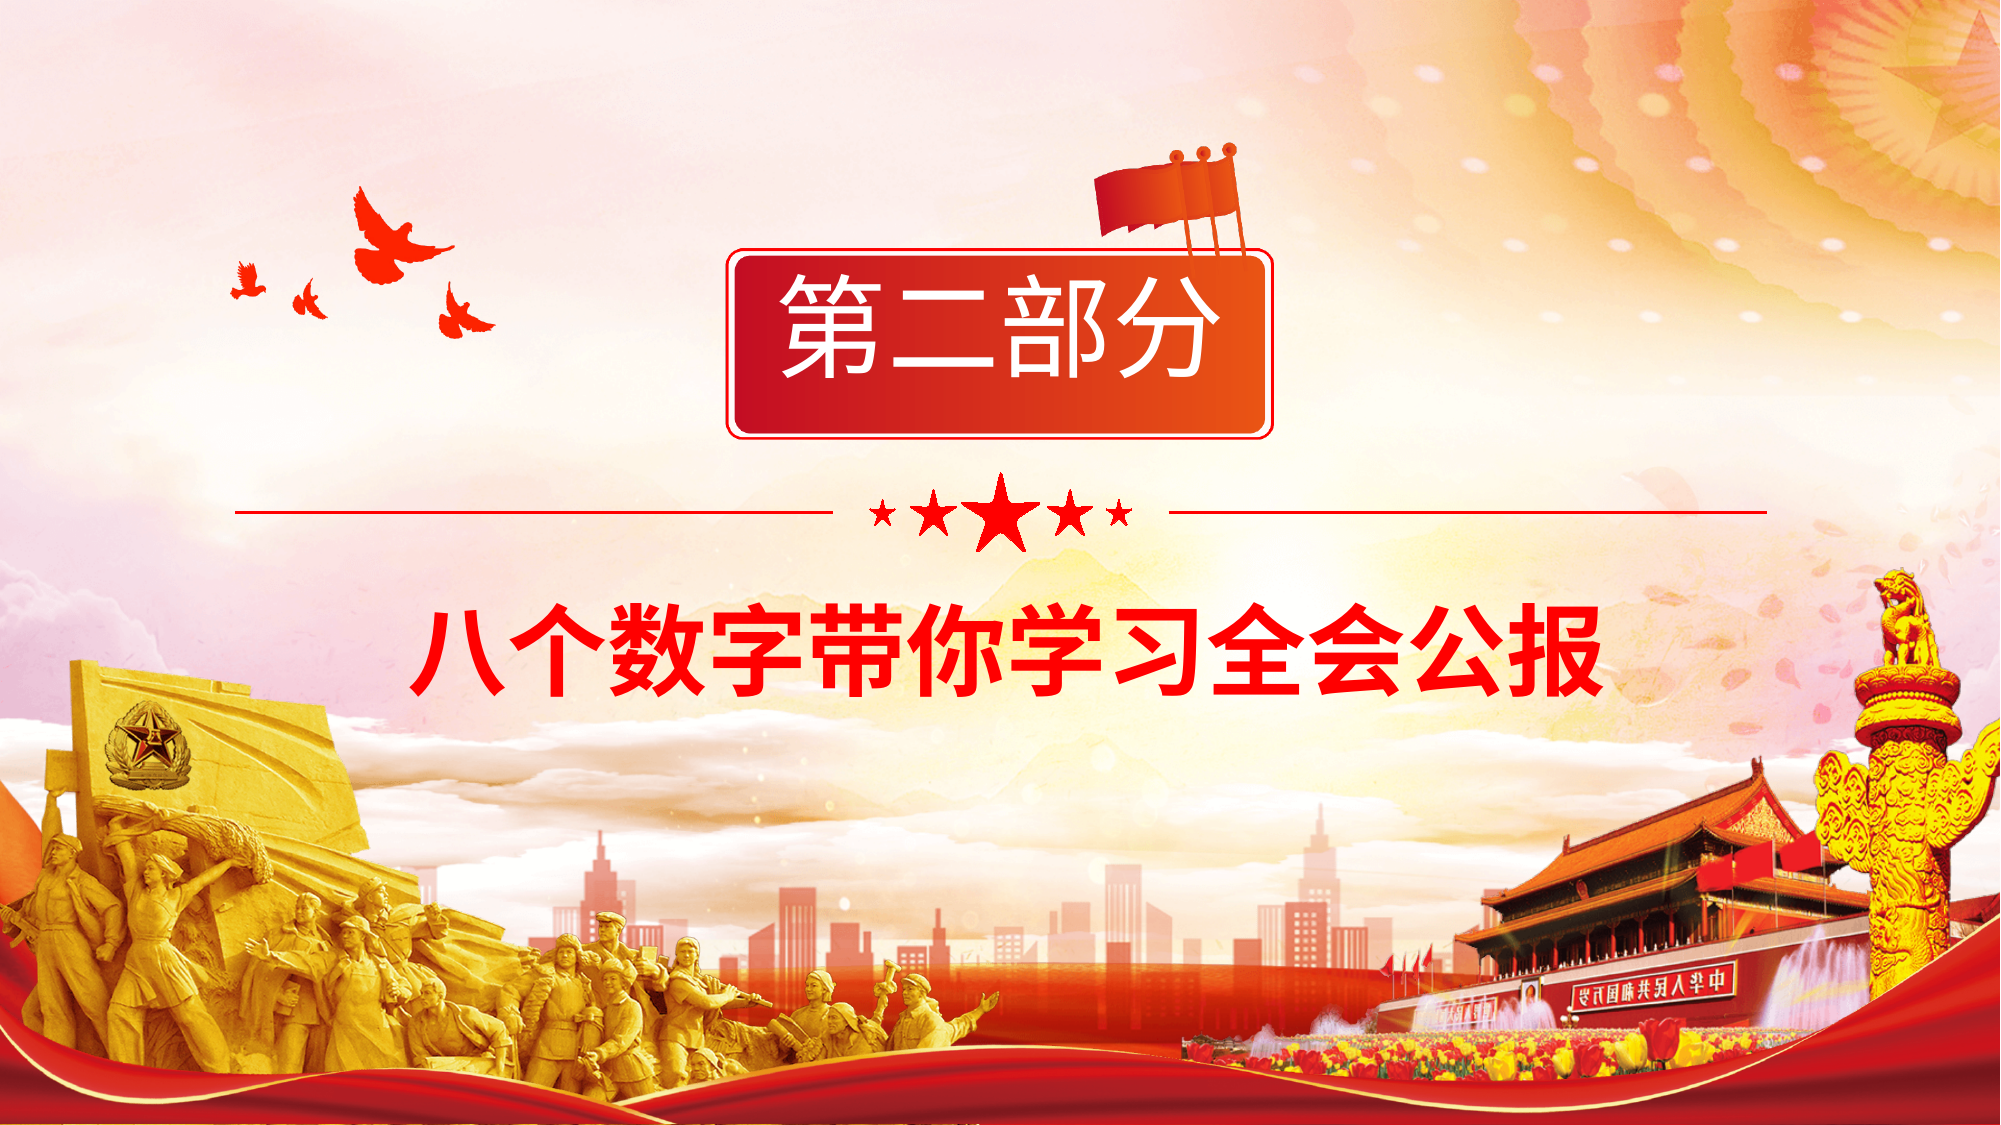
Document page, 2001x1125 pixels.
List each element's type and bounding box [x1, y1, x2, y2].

picture [0, 0, 2000, 1125]
text_box [499, 0, 1501, 471]
text_box [499, 553, 1501, 653]
text_box [235, 471, 1767, 553]
